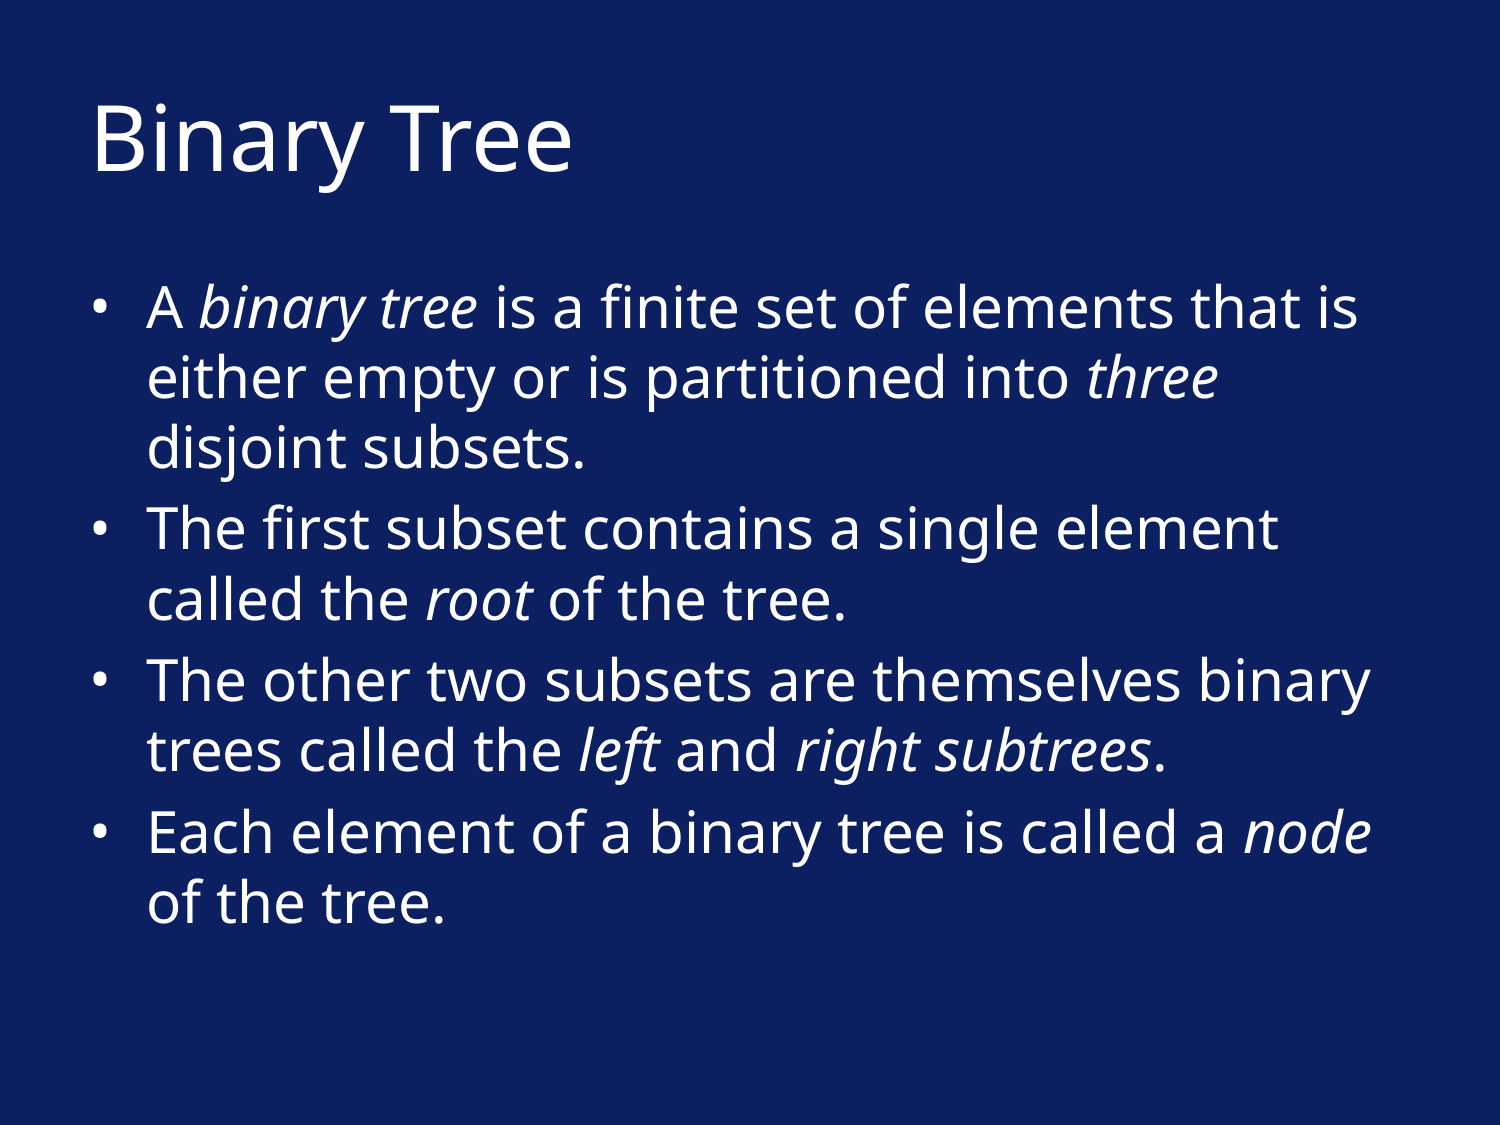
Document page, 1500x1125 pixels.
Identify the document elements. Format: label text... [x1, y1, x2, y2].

title Binary Tree [74, 59, 1425, 210]
list A binary tree is a finite set of elements that is either empty or is partitioned into three disjoint subsets. The first subset contains a single element called the root of the tree. The other two subsets are themselves binary trees called the left and right subtrees. Each element of a binary tree is called a node of the tree. [74, 262, 1425, 1013]
